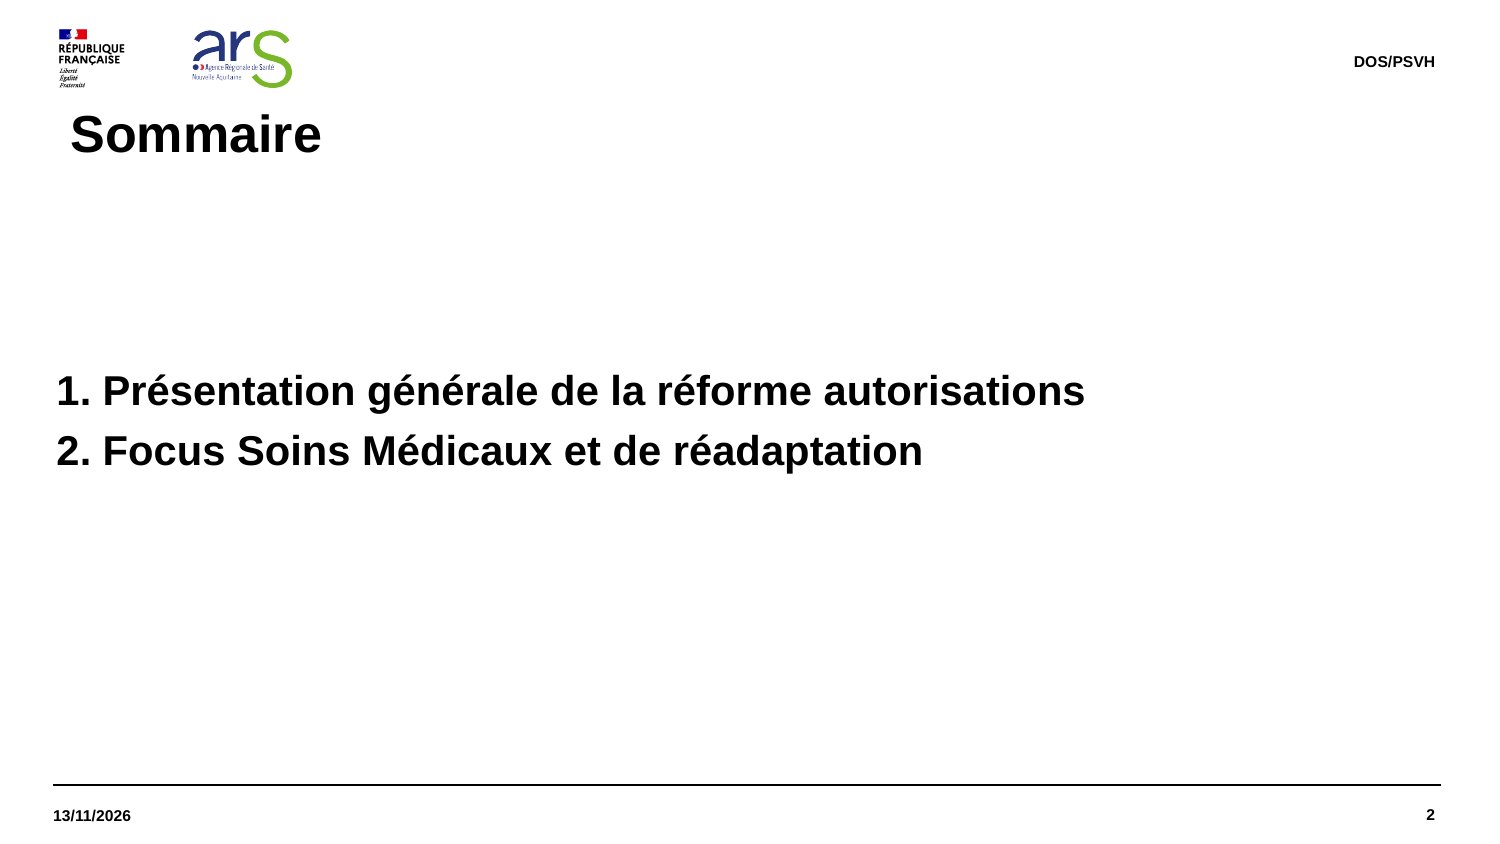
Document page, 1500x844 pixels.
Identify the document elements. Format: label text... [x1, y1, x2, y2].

title Sommaire [53, 91, 1436, 180]
footer DOS/PSVH [470, 32, 1436, 92]
list 1. Présentation générale de la réforme autorisations 2. Focus Soins Médicaux et de réadaptation [41, 197, 1436, 729]
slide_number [53, 787, 246, 844]
picture [47, 17, 136, 107]
slide_number 2 [1213, 784, 1436, 844]
picture [192, 30, 292, 88]
